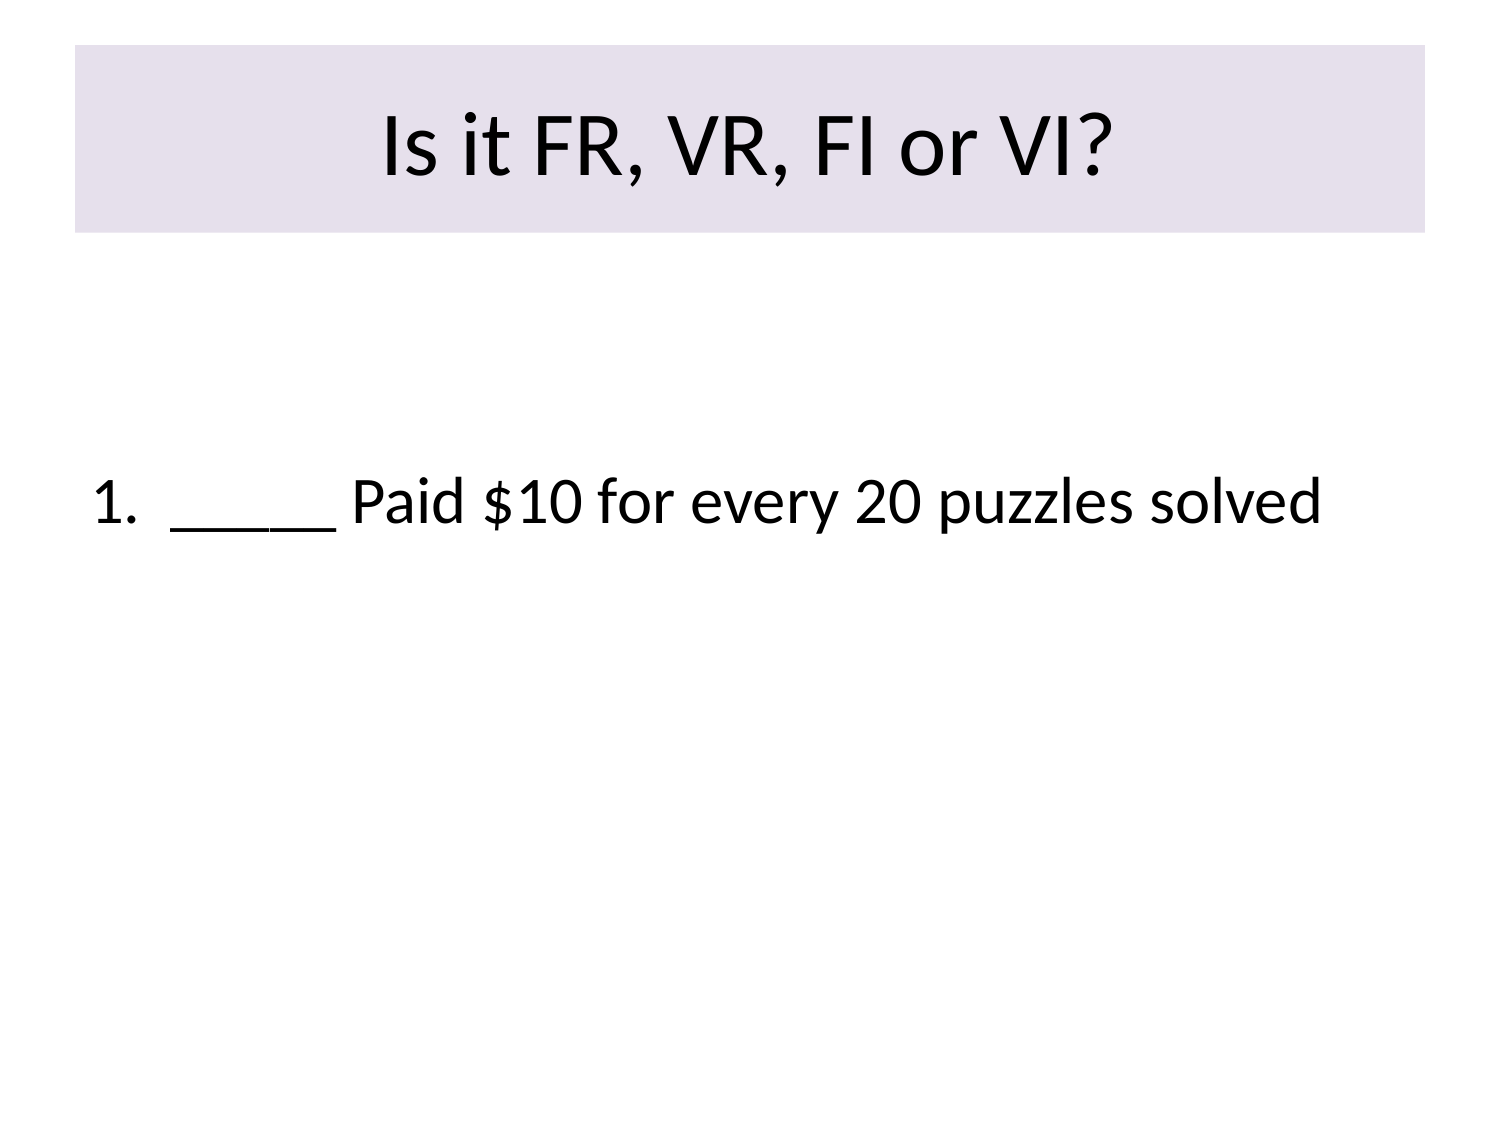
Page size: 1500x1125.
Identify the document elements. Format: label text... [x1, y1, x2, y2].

title Is it FR, VR, FI or VI? [75, 45, 1425, 233]
list 1. _____ Paid $10 for every 20 puzzles solved [75, 262, 1425, 1005]
